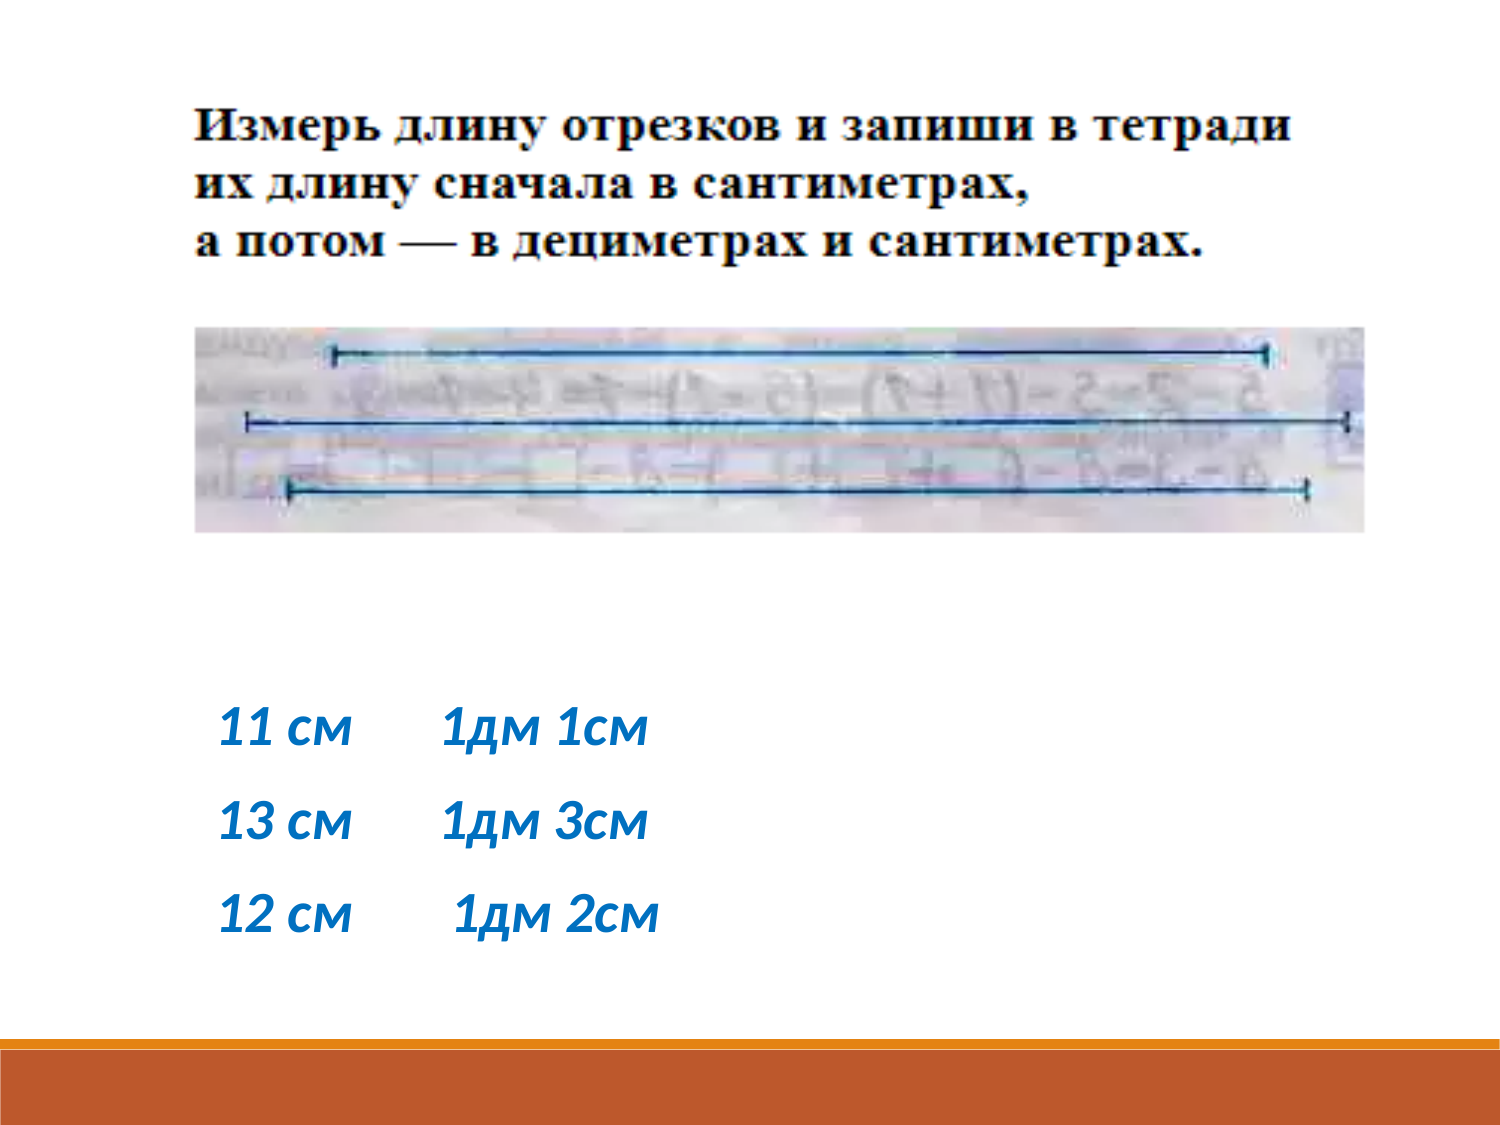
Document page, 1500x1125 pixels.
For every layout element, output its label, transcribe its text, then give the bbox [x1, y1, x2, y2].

text_box 12 см [200, 867, 368, 952]
text_box 11 см [200, 679, 368, 765]
text_box 1дм 2см [435, 867, 676, 952]
text_box 1дм 3см [423, 773, 664, 859]
picture [186, 69, 1407, 603]
text_box 13 см [200, 773, 368, 859]
text_box 1дм 1см [423, 679, 664, 765]
